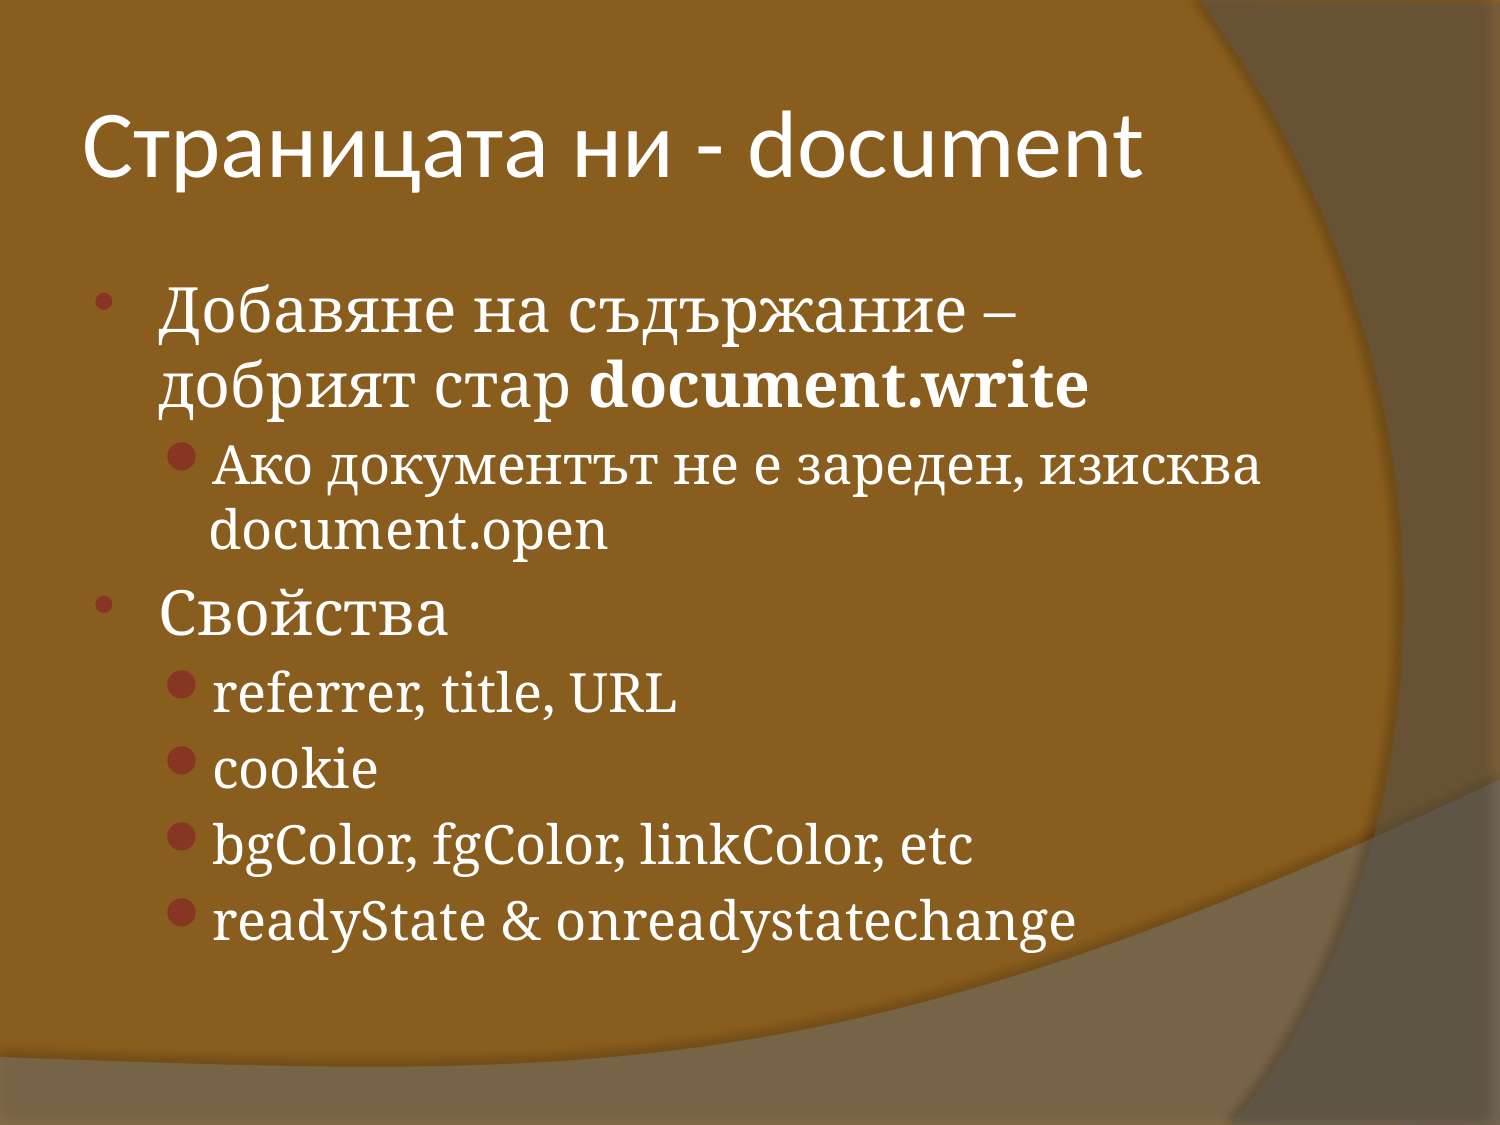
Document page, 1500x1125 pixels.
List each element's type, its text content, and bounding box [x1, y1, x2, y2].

title Страницата ни - document [75, 45, 1300, 233]
list Добавяне на съдържание – добрият стар document.write Ако документът не е зареден, изисква document.open Свойства referrer, title, URL cookie bgColor, fgColor, linkColor, etc readyState & onreadystatechange [75, 262, 1300, 1005]
